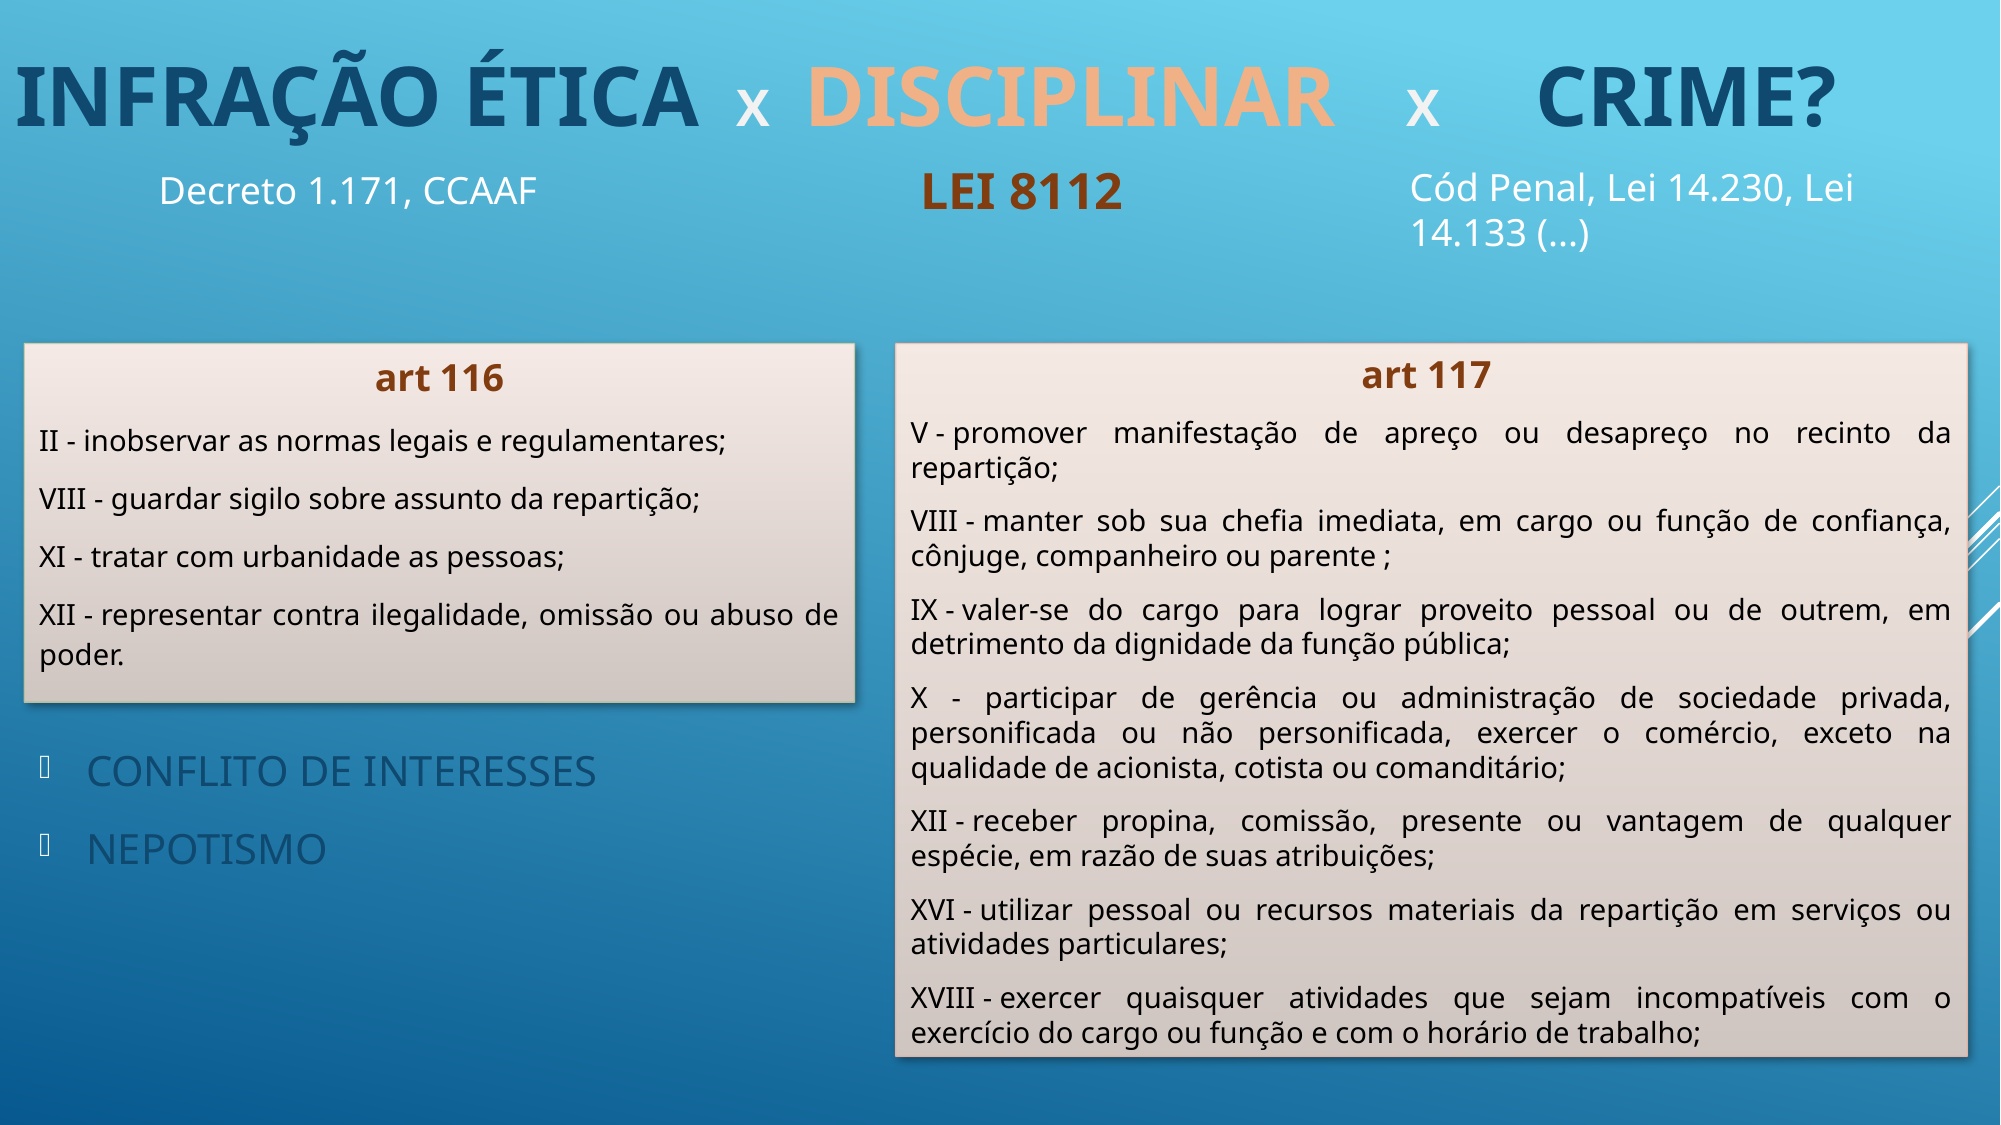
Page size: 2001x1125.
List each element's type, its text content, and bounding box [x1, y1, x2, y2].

list art 116 II - inobservar as normas legais e regulamentares; VIII - guardar sigilo sobre assunto da repartição; XI - tratar com urbanidade as pessoas; XII - representar contra ilegalidade, omissão ou abuso de poder. [23, 343, 855, 703]
title INFRAÇÃO ÉTICA x DISCIPLINAR x CRIME? [0, 8, 1950, 174]
text_box LEI 8112 [905, 152, 1138, 227]
text_box Decreto 1.171, CCAAF [143, 159, 553, 220]
text_box art 117 V - promover manifestação de apreço ou desapreço no recinto da repartição; VIII - manter sob sua chefia imediata, em cargo ou função de confiança, cônjuge, companheiro ou parente ; IX - valer-se do cargo para lograr proveito pessoal ou de outrem, em detrimento da dignidade da função pública; X - participar de gerência ou administração de sociedade privada, personificada ou não personificada, exercer o comércio, exceto na qualidade de acionista, cotista ou comanditário; XII - receber propina, comissão, presente ou vantagem de qualquer espécie, em razão de suas atribuições; XVI - utilizar pessoal ou recursos materiais da repartição em serviços ou atividades particulares; XVIII - exercer quaisquer atividades que sejam incompatíveis com o exercício do cargo ou função e com o horário de trabalho; [895, 343, 1968, 1057]
text_box Cód Penal, Lei 14.230, Lei 14.133 (...) [1394, 156, 1950, 262]
list CONFLITO DE INTERESSES NEPOTISMO [24, 726, 806, 893]
